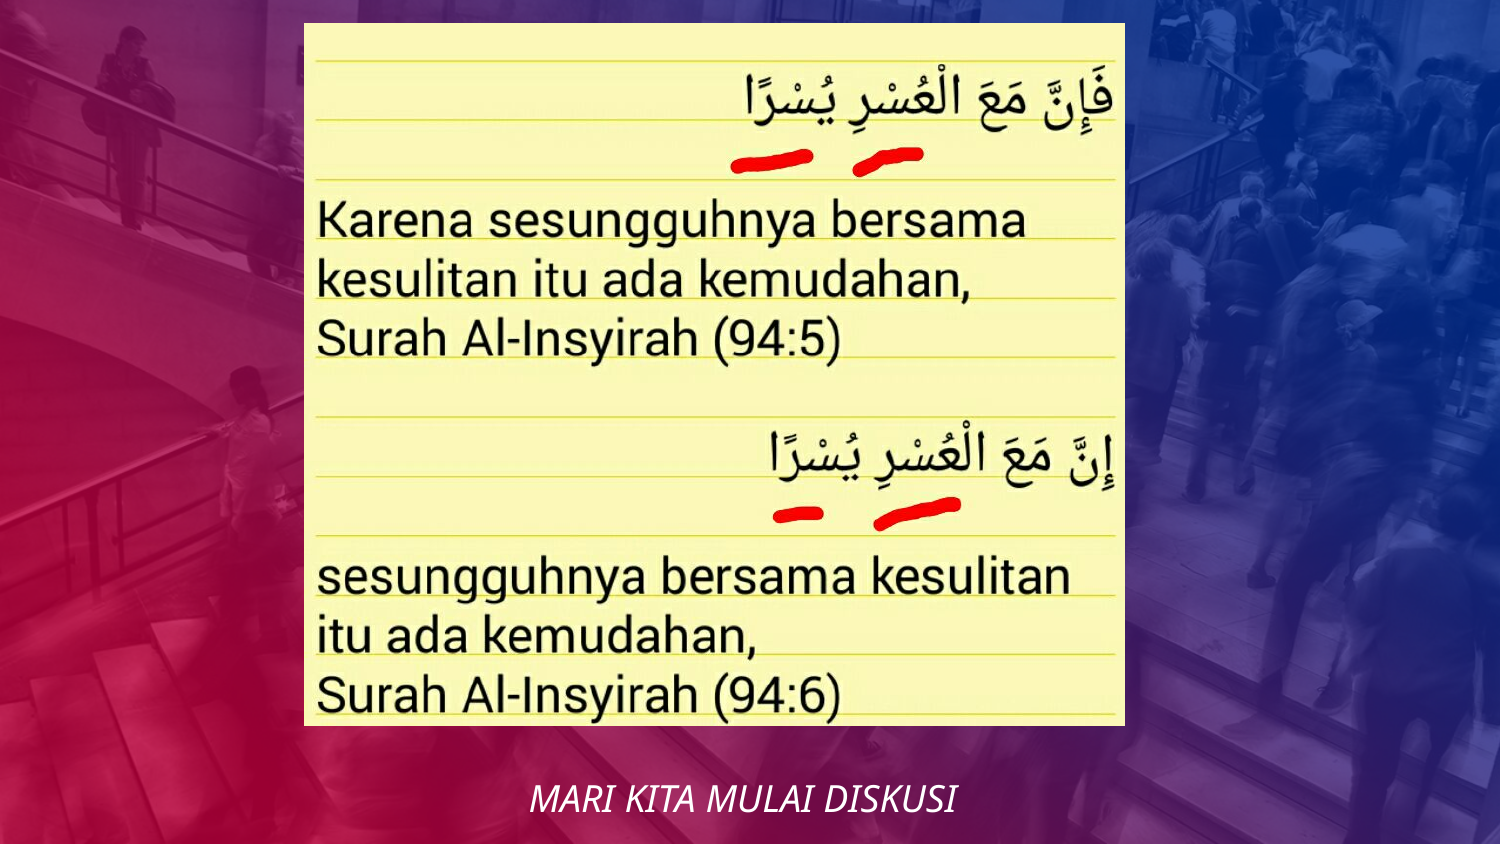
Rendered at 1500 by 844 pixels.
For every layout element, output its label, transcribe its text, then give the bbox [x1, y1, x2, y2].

picture [0, 0, 1500, 844]
subtitle MARI KITA MULAI DISKUSI [105, 715, 1381, 844]
